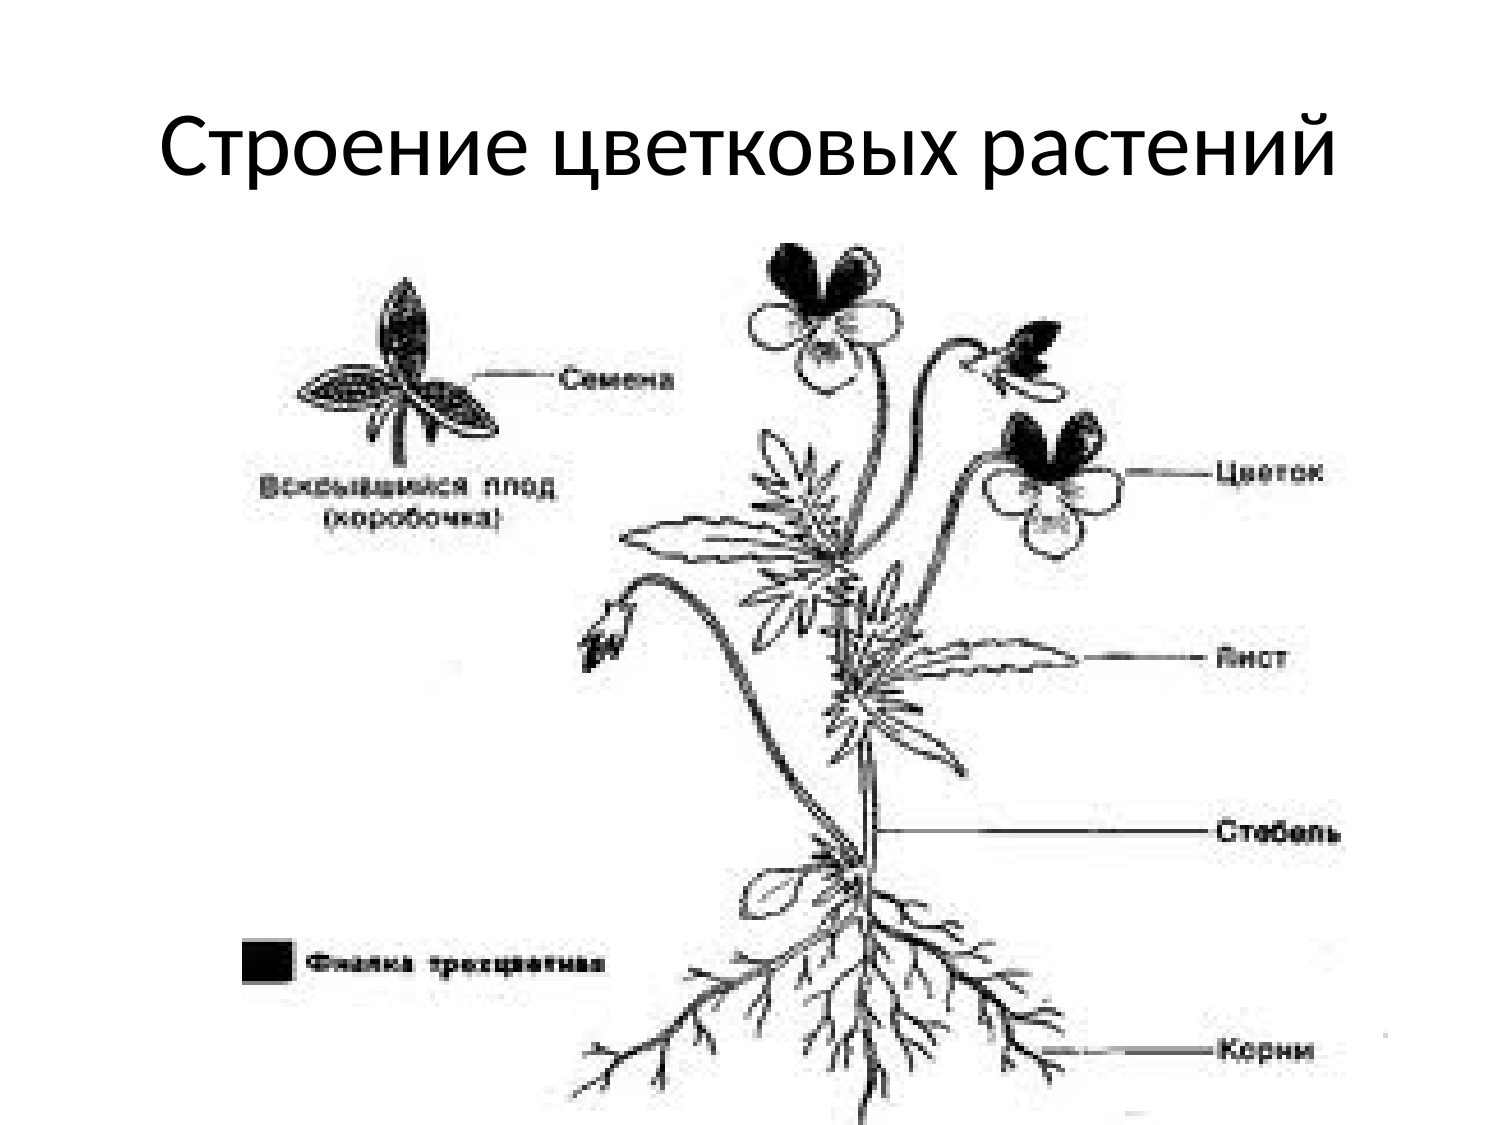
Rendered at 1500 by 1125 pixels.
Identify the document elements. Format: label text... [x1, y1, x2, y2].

title Строение цветковых растений [74, 44, 1426, 233]
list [241, 243, 1388, 1125]
